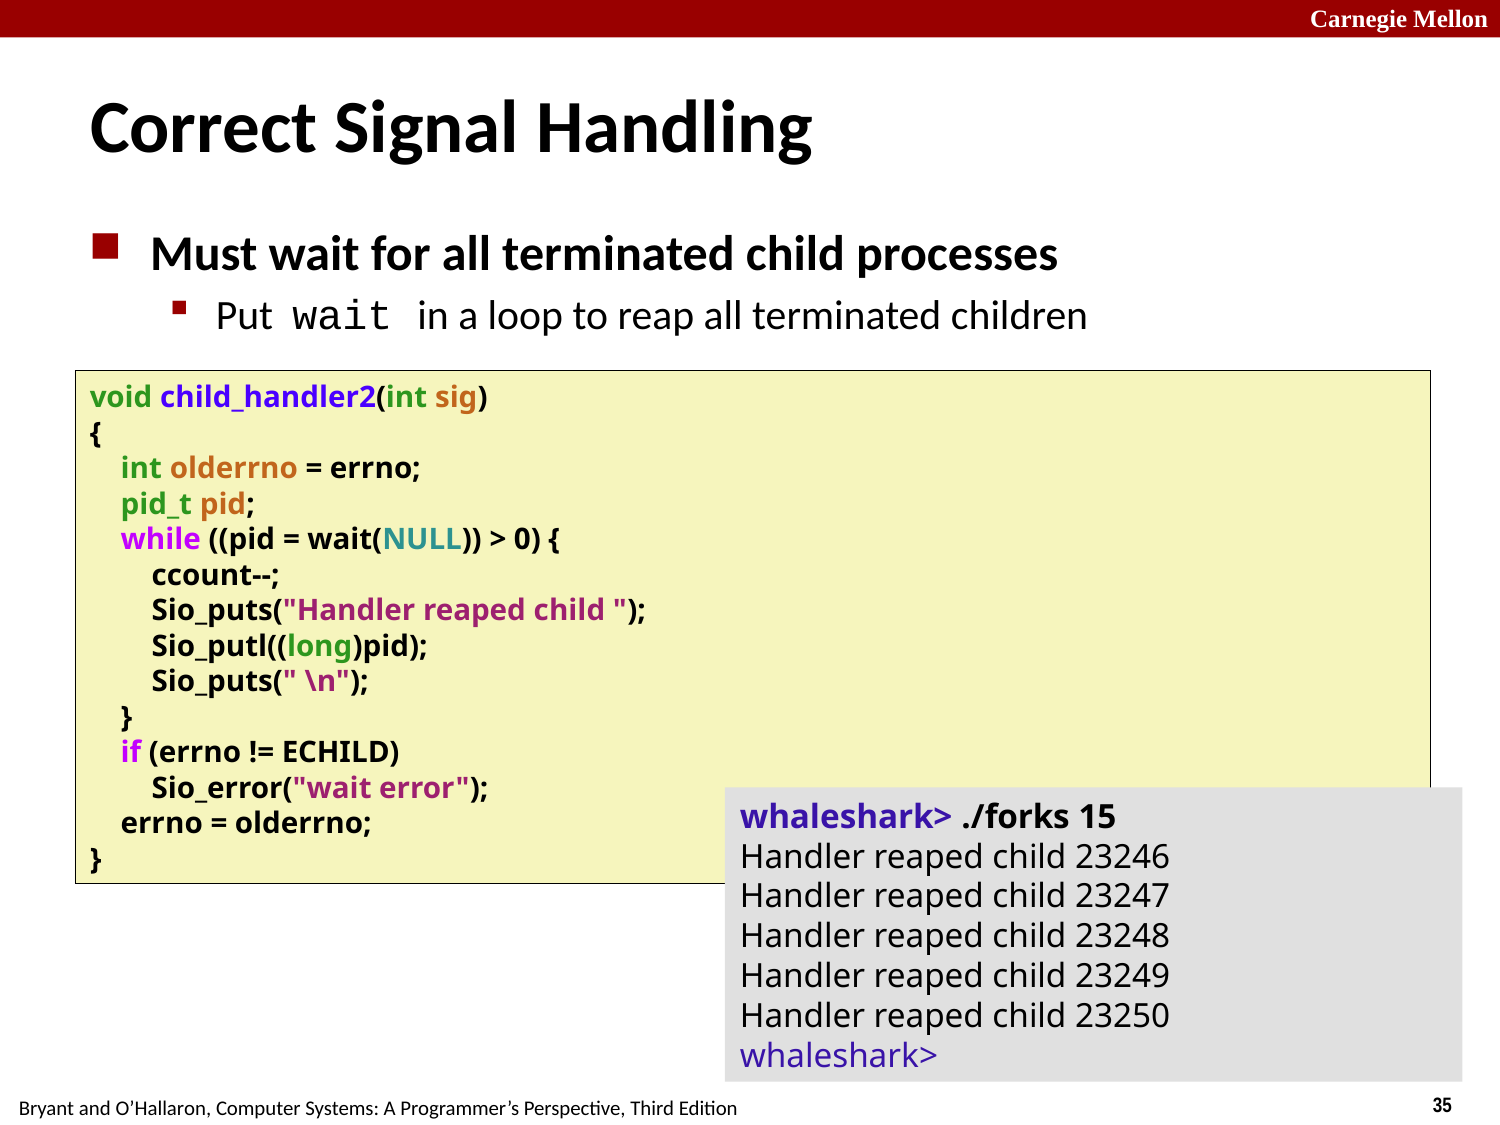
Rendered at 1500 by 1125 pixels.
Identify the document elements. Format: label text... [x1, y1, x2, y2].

text_box void child_handler2(int sig) { int olderrno = errno; pid_t pid; while ((pid = wait(NULL)) > 0) { ccount--; Sio_puts("Handler reaped child "); Sio_putl((long)pid); Sio_puts(" \n"); } if (errno != ECHILD) Sio_error("wait error"); errno = olderrno; } [74, 370, 1431, 884]
list Must wait for all terminated child processes Put wait in a loop to reap all terminated children [78, 212, 1455, 413]
title Correct Signal Handling [74, 74, 1455, 170]
text_box whaleshark> ./forks 15 Handler reaped child 23246 Handler reaped child 23247 Handler reaped child 23248 Handler reaped child 23249 Handler reaped child 23250 whaleshark> [724, 787, 1463, 1082]
